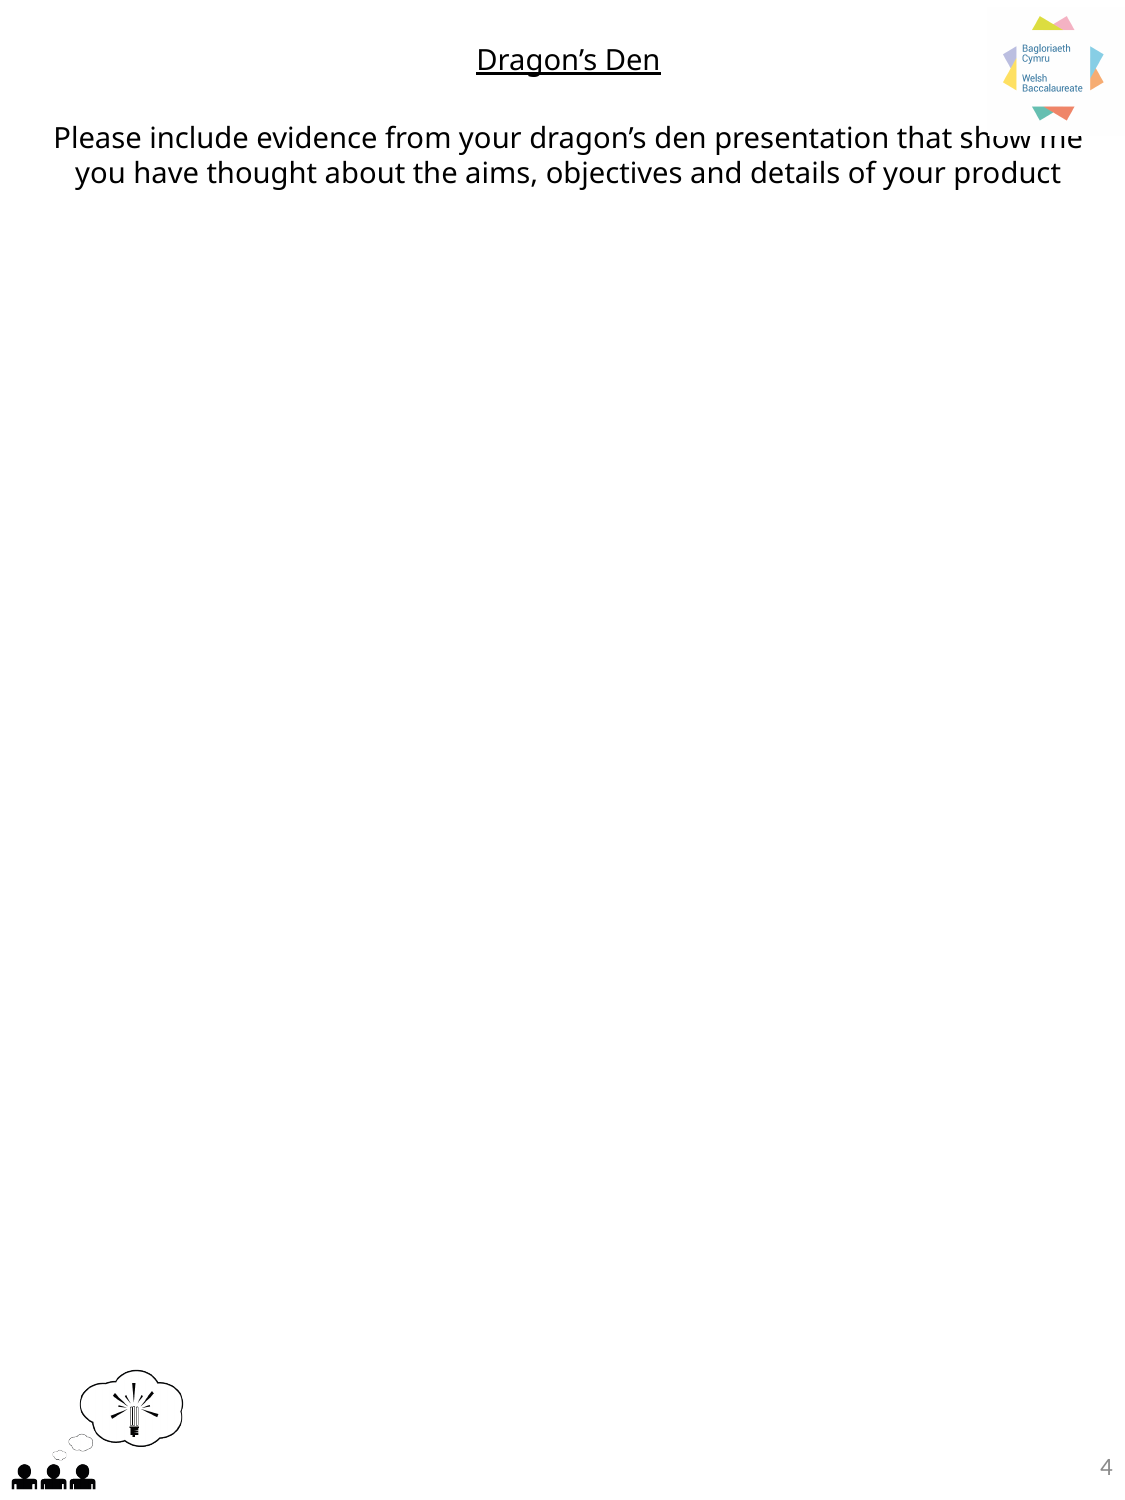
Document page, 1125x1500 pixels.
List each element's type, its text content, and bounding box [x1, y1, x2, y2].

slide_number 4 [865, 1425, 1125, 1500]
text_box Please include evidence from your dragon’s den presentation that show me you have thought about the aims, objectives and details of your product [21, 112, 1116, 197]
text_box Dragon’s Den [9, 33, 982, 84]
picture [987, 7, 1125, 136]
picture [9, 1365, 196, 1491]
